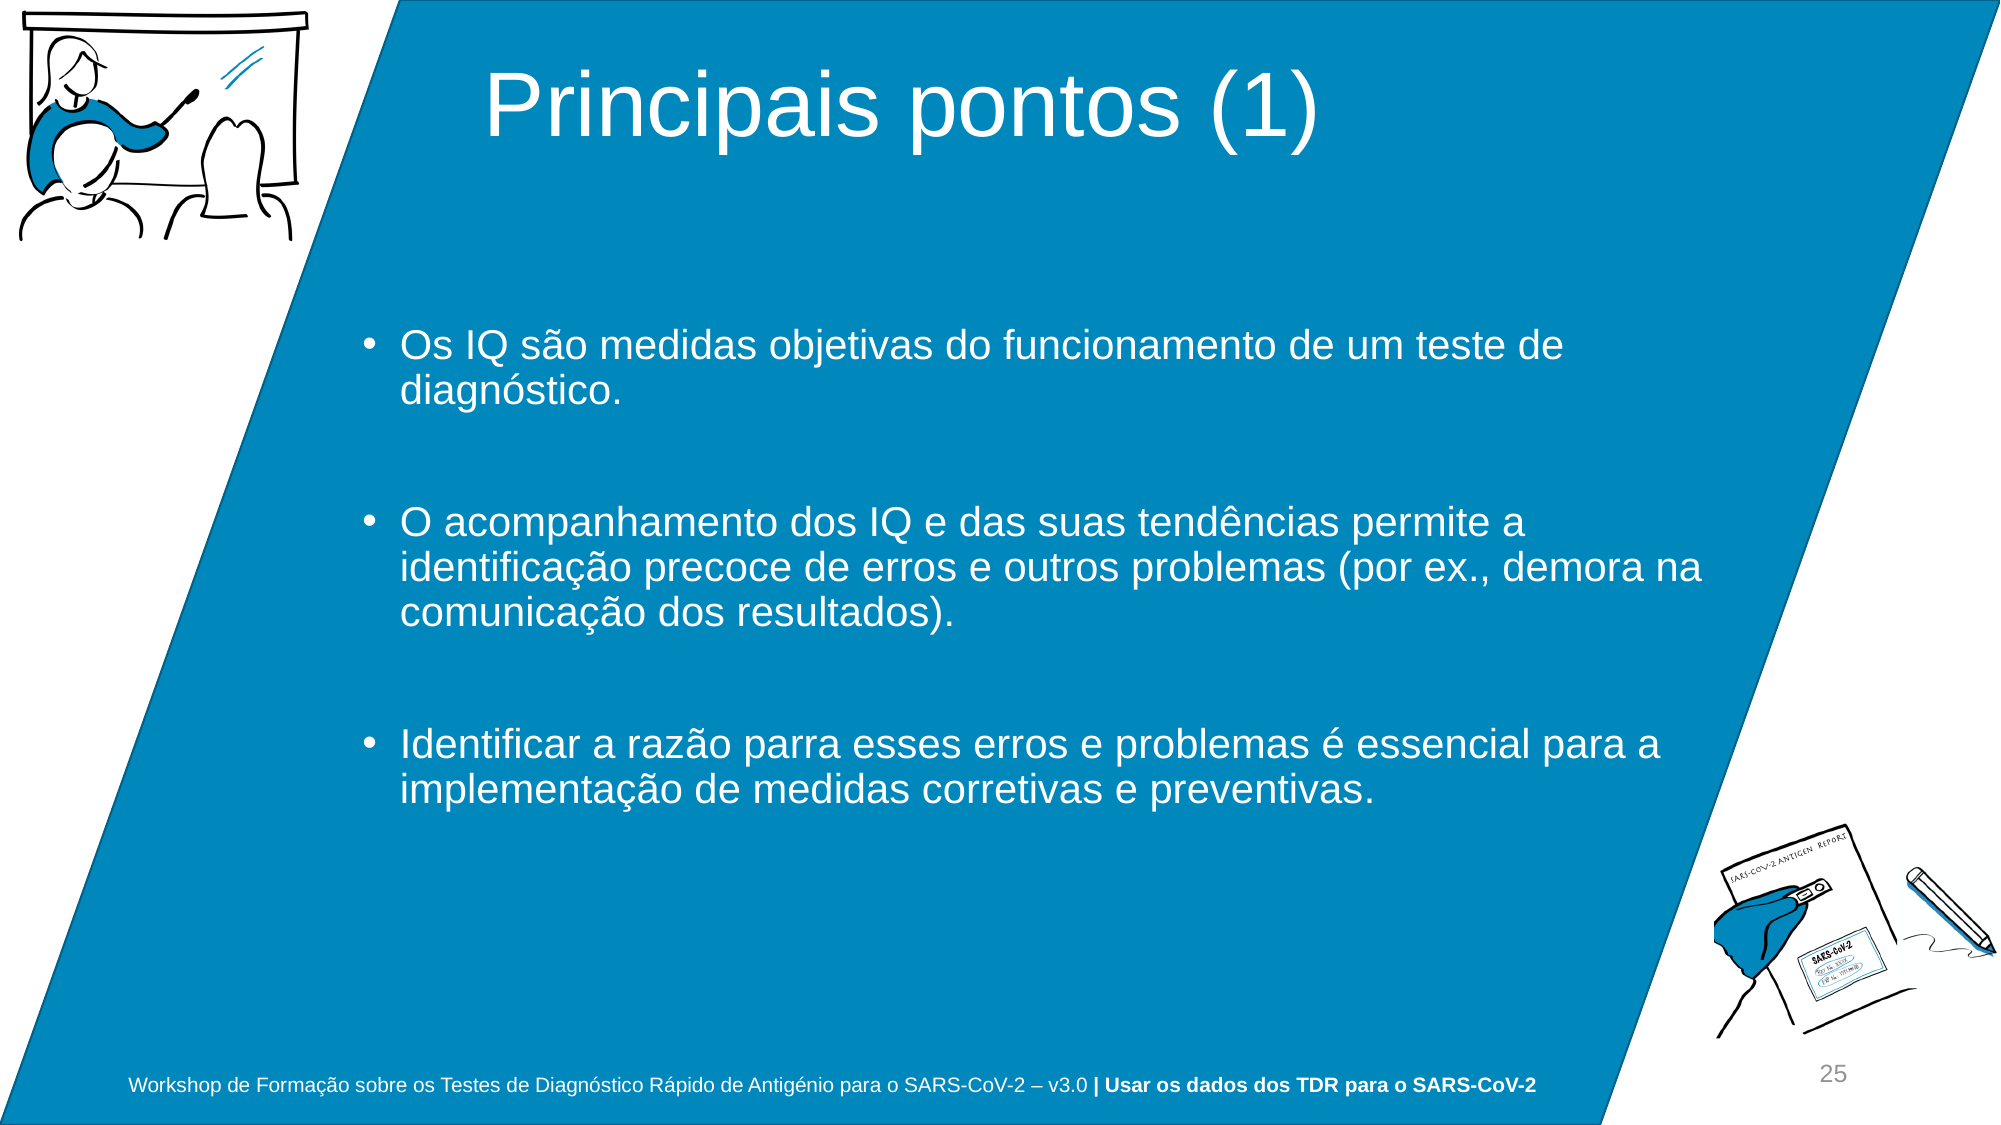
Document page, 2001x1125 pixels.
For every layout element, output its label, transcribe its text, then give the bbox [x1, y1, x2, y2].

slide_number 25 [1609, 1042, 1863, 1103]
picture [0, 0, 325, 255]
text_box Principais pontos (1) [468, 49, 1375, 205]
text_box Os IQ são medidas objetivas do funcionamento de um teste de diagnóstico. O acompanhamento dos IQ e das suas tendências permite a identificação precoce de erros e outros problemas (por ex., demora na comunicação dos resultados). Identificar a razão parra esses erros e problemas é essencial para a implementação de medidas corretivas e preventivas. [347, 316, 1763, 813]
footer Workshop de Formação sobre os Testes de Diagnóstico Rápido de Antigénio para o SARS-CoV-2 – v3.0 | Usar os dados dos TDR para o SARS-CoV-2 [102, 1042, 1563, 1125]
text_box [0, 0, 2000, 1125]
picture [1714, 812, 2000, 1039]
